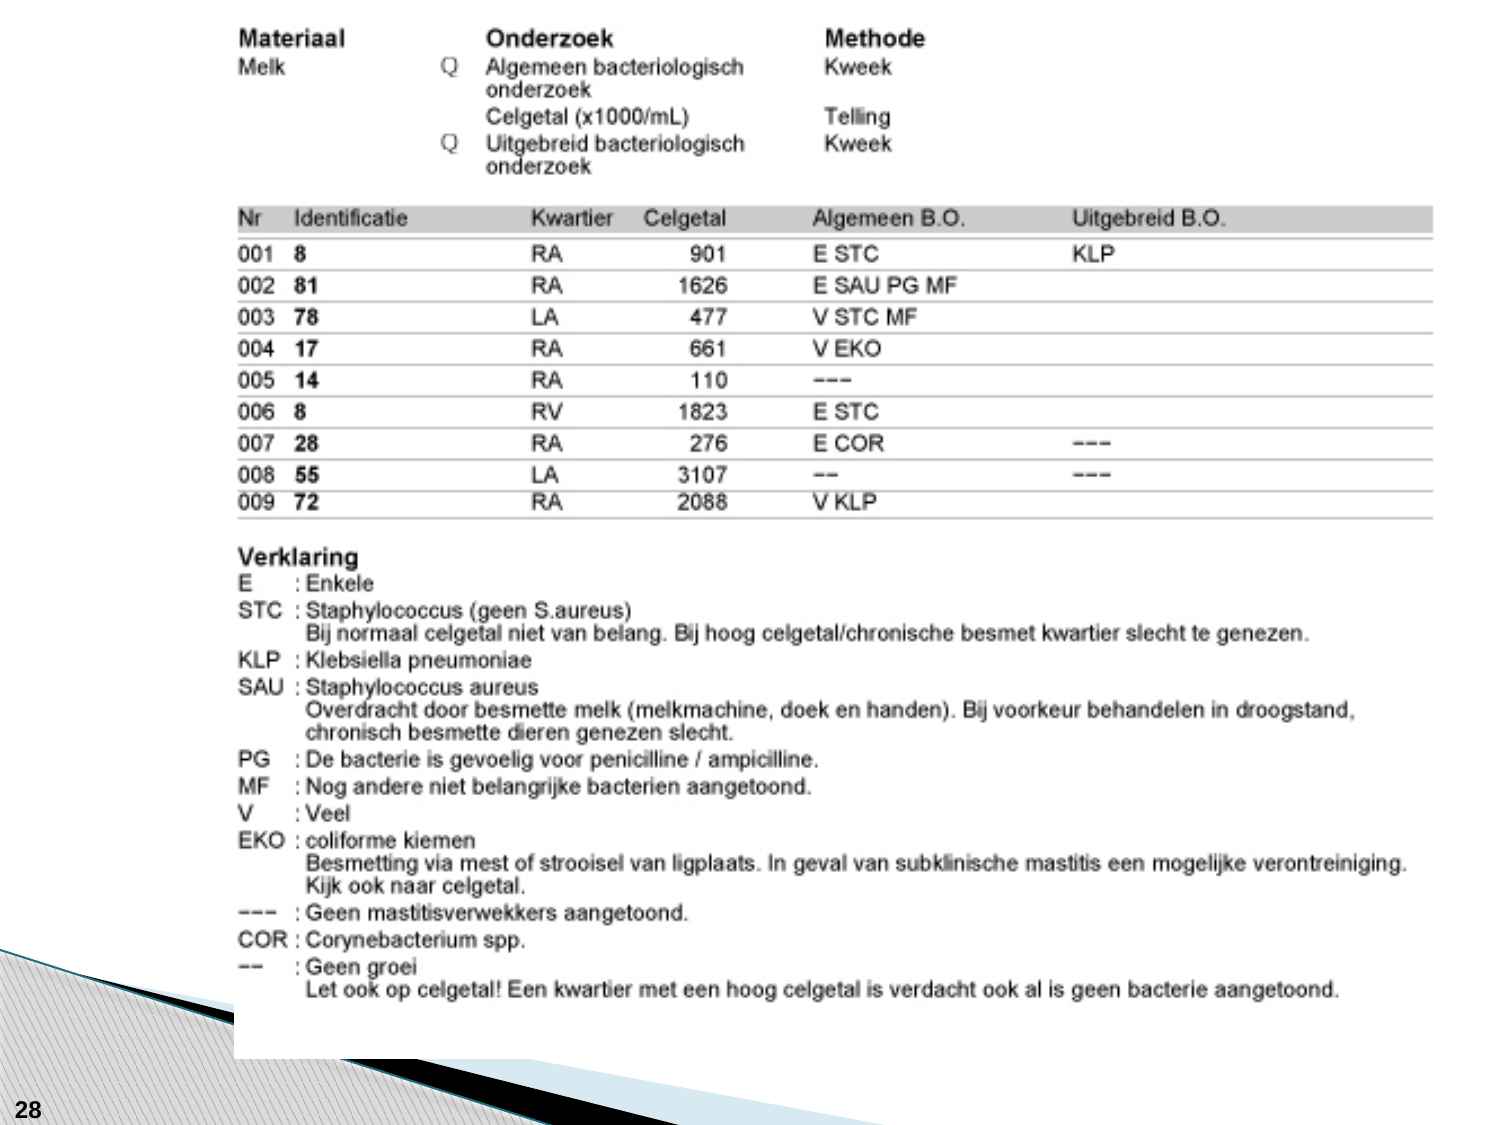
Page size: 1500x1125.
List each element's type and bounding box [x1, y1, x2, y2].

list [234, 0, 1463, 1059]
